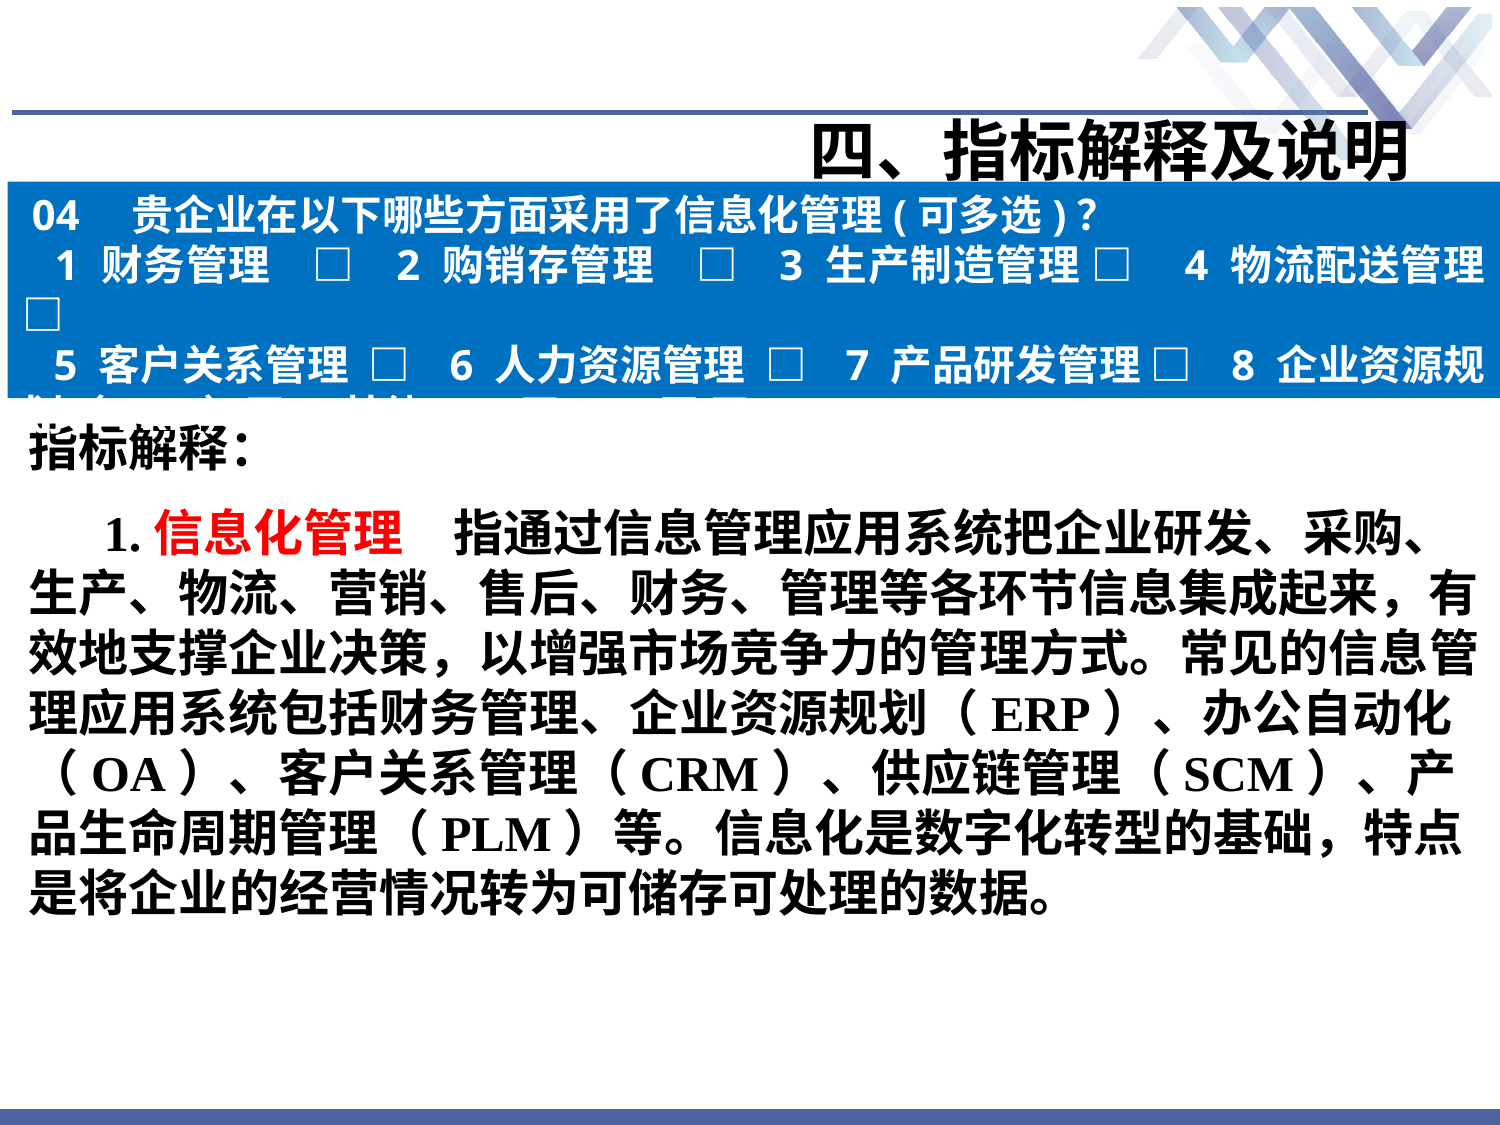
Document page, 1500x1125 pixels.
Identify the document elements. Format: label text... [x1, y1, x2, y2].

picture [1056, 7, 1492, 160]
list 指标解释： 1.信息化管理 指通过信息管理应用系统把企业研发、采购、生产、物流、营销、售后、财务、管理等各环节信息集成起来，有效地支撑企业决策，以增强市场竞争力的管理方式。常见的信息管理应用系统包括财务管理、企业资源规划（ERP）、办公自动化（OA）、客户关系管理（CRM）、供应链管理（SCM）、产品生命周期管理（PLM）等。信息化是数字化转型的基础，特点是将企业的经营情况转为可储存可处理的数据。 [14, 408, 1496, 1125]
title 四、指标解释及说明 [75, 101, 1425, 181]
text_box 04 贵企业在以下哪些方面采用了信息化管理(可多选)？ 1 财务管理 □ 2 购销存管理 □ 3 生产制造管理 □ 4 物流配送管理 □ 5 客户关系管理 □ 6 人力资源管理 □ 7 产品研发管理 □ 8 企业资源规划（ERP）□9 其他 □ 10无 □ [7, 181, 1500, 399]
